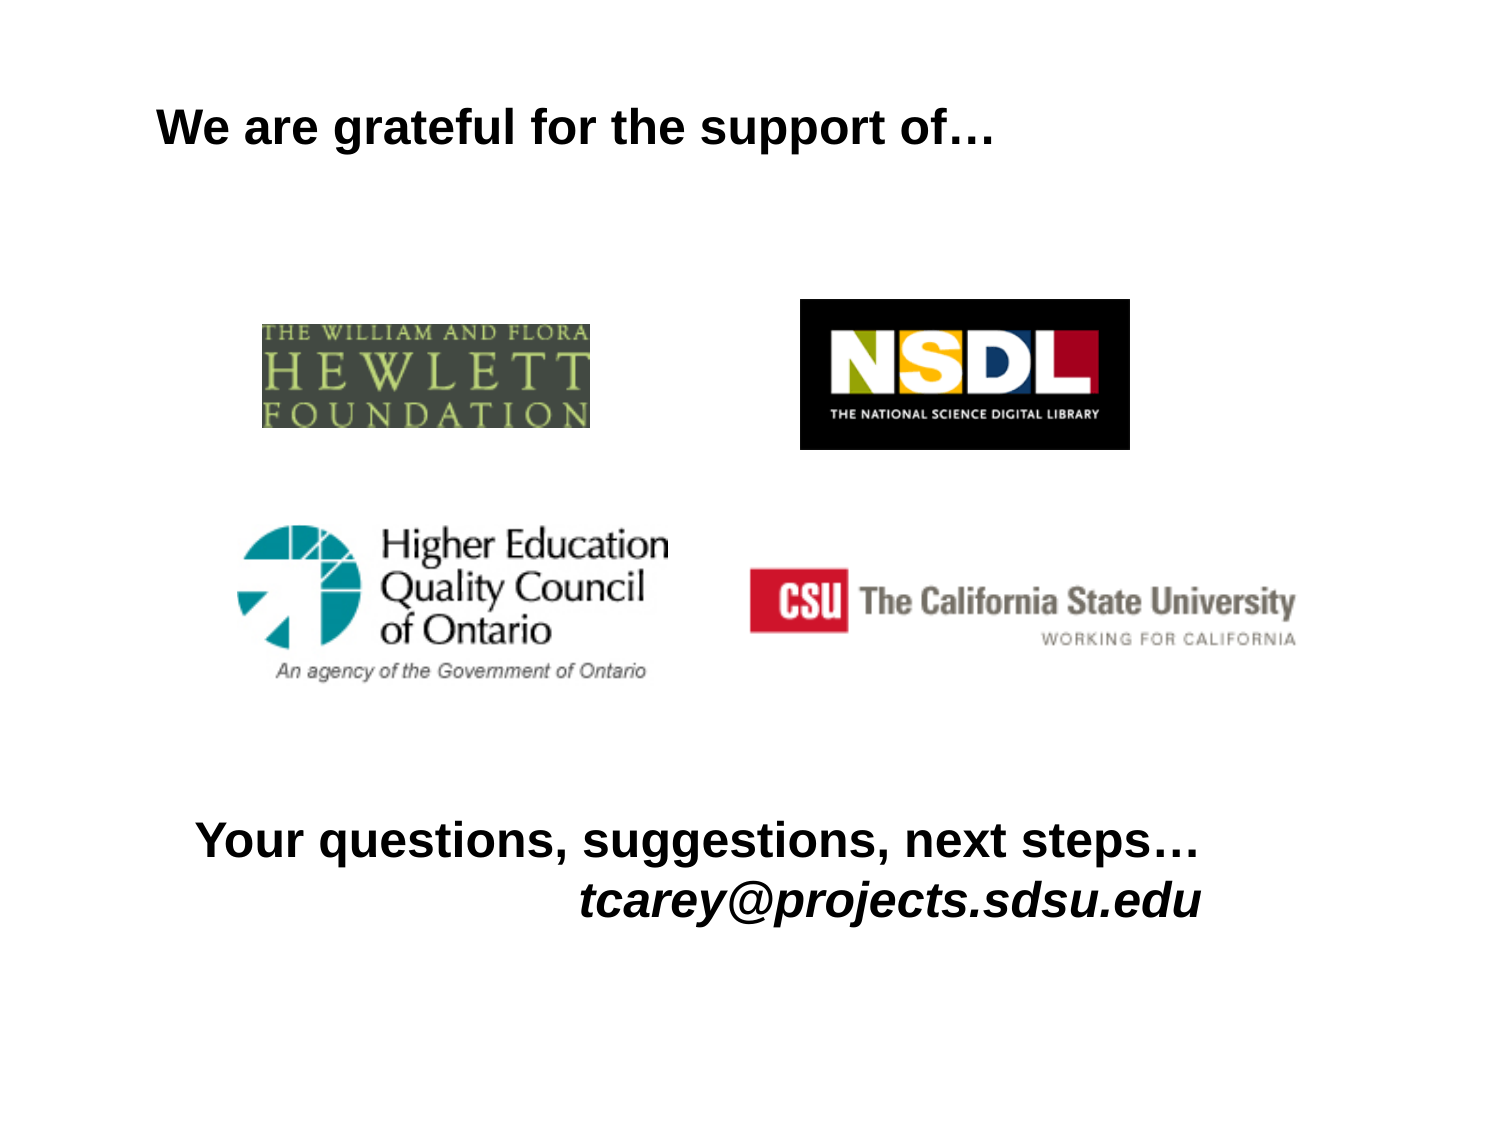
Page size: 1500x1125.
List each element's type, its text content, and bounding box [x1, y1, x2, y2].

picture [799, 299, 1130, 451]
picture [743, 562, 1312, 663]
text_box Your questions, suggestions, next steps… tcarey@projects.sdsu.edu [179, 799, 1218, 935]
picture [262, 324, 590, 429]
text_box We are grateful for the support of… [141, 87, 1013, 163]
picture [237, 524, 668, 686]
